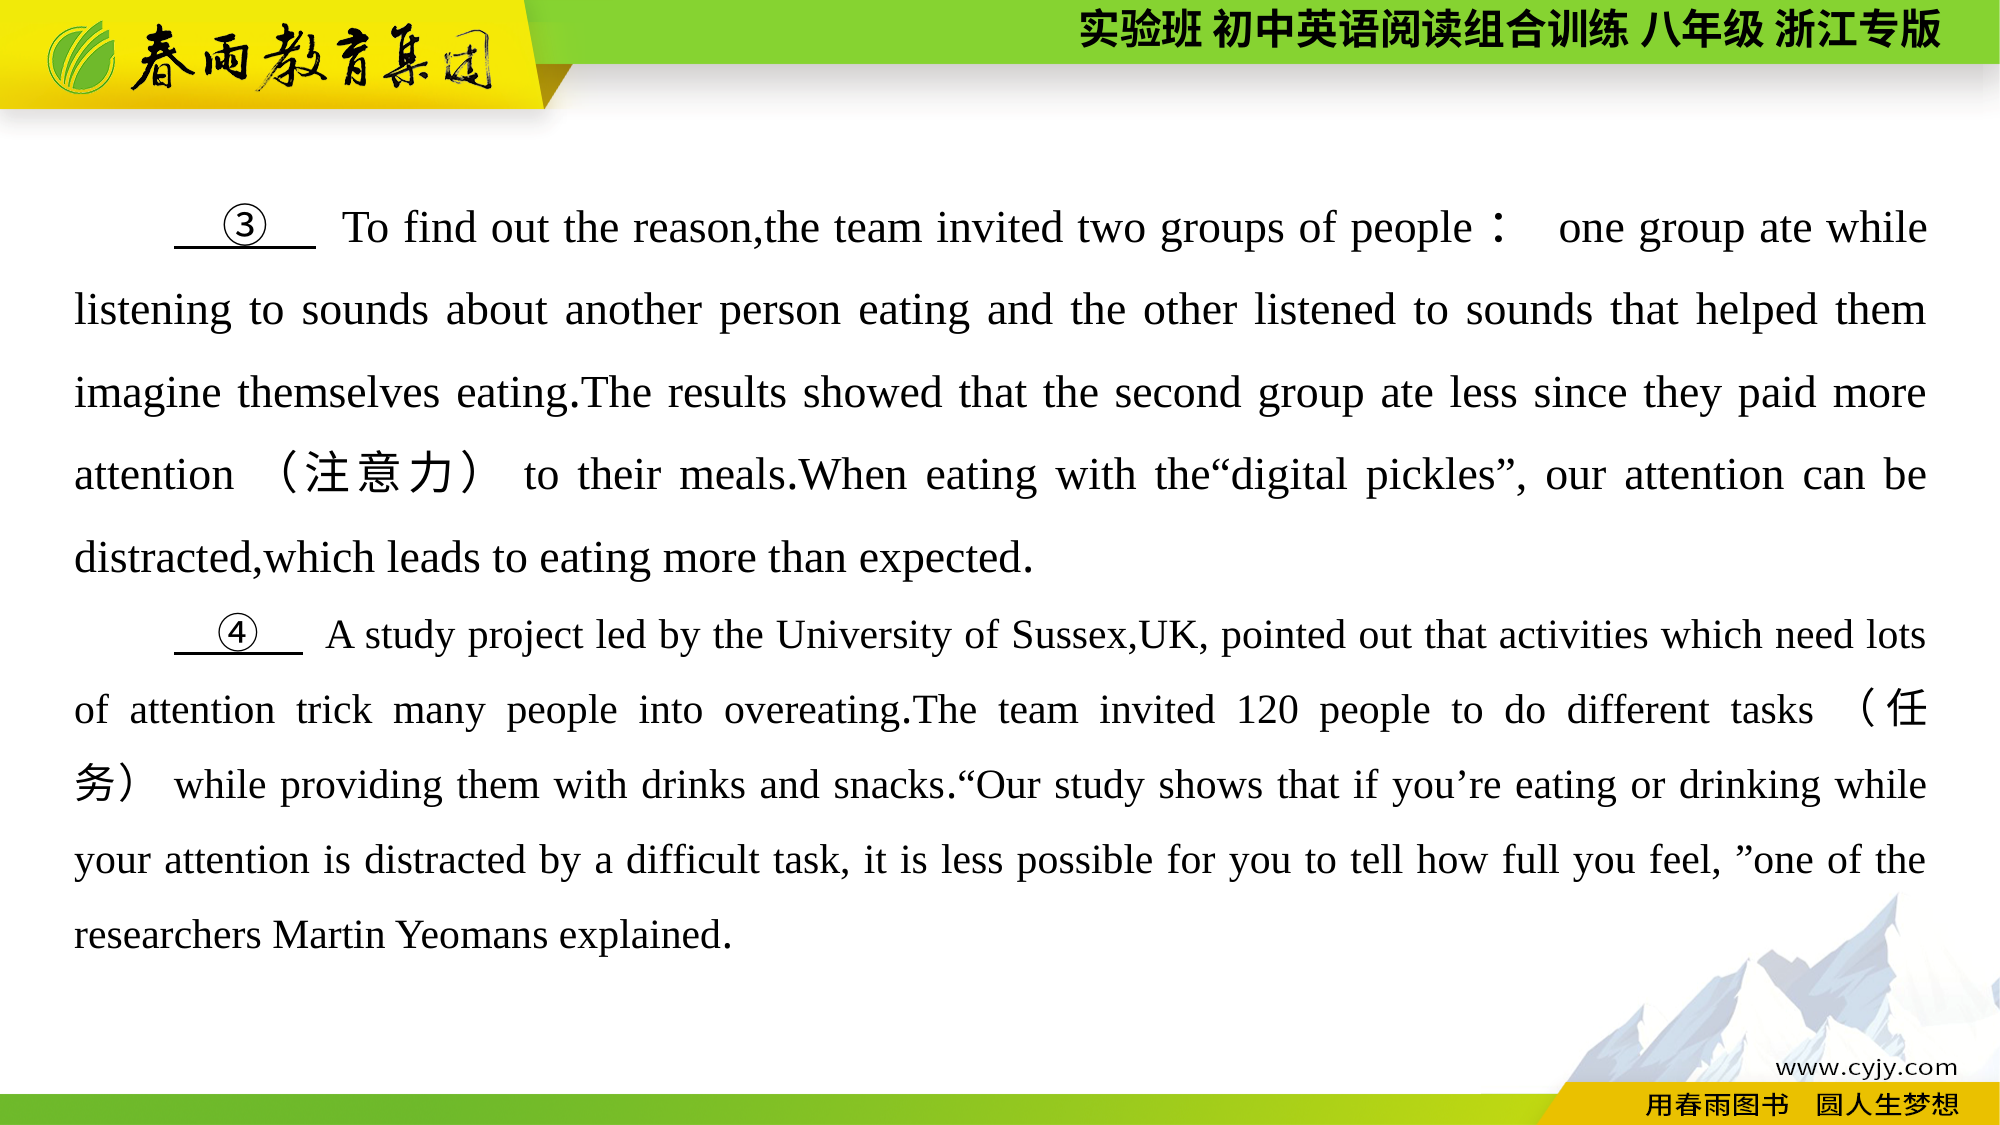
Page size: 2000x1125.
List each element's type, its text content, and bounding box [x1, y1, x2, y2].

list ③ To find out the reason,the team invited two groups of people： one group ate while listening to sounds about another person eating and the other listened to sounds that helped them imagine themselves eating.The results showed that the second group ate less since they paid more attention（注意力）to their meals.When eating with the“digital pickles”, our attention can be distracted,which leads to eating more than expected. ④ A study project led by the University of Sussex,UK, pointed out that activities which need lots of attention trick many people into overeating.The team invited 120 people to do different tasks（任务）while providing them with drinks and snacks.“Our study shows that if you’re eating or drinking while your attention is distracted by a difficult task, it is less possible for you to tell how full you feel, ”one of the researchers Martin Yeomans explained. [59, 161, 1944, 973]
picture [0, 0, 2000, 1125]
